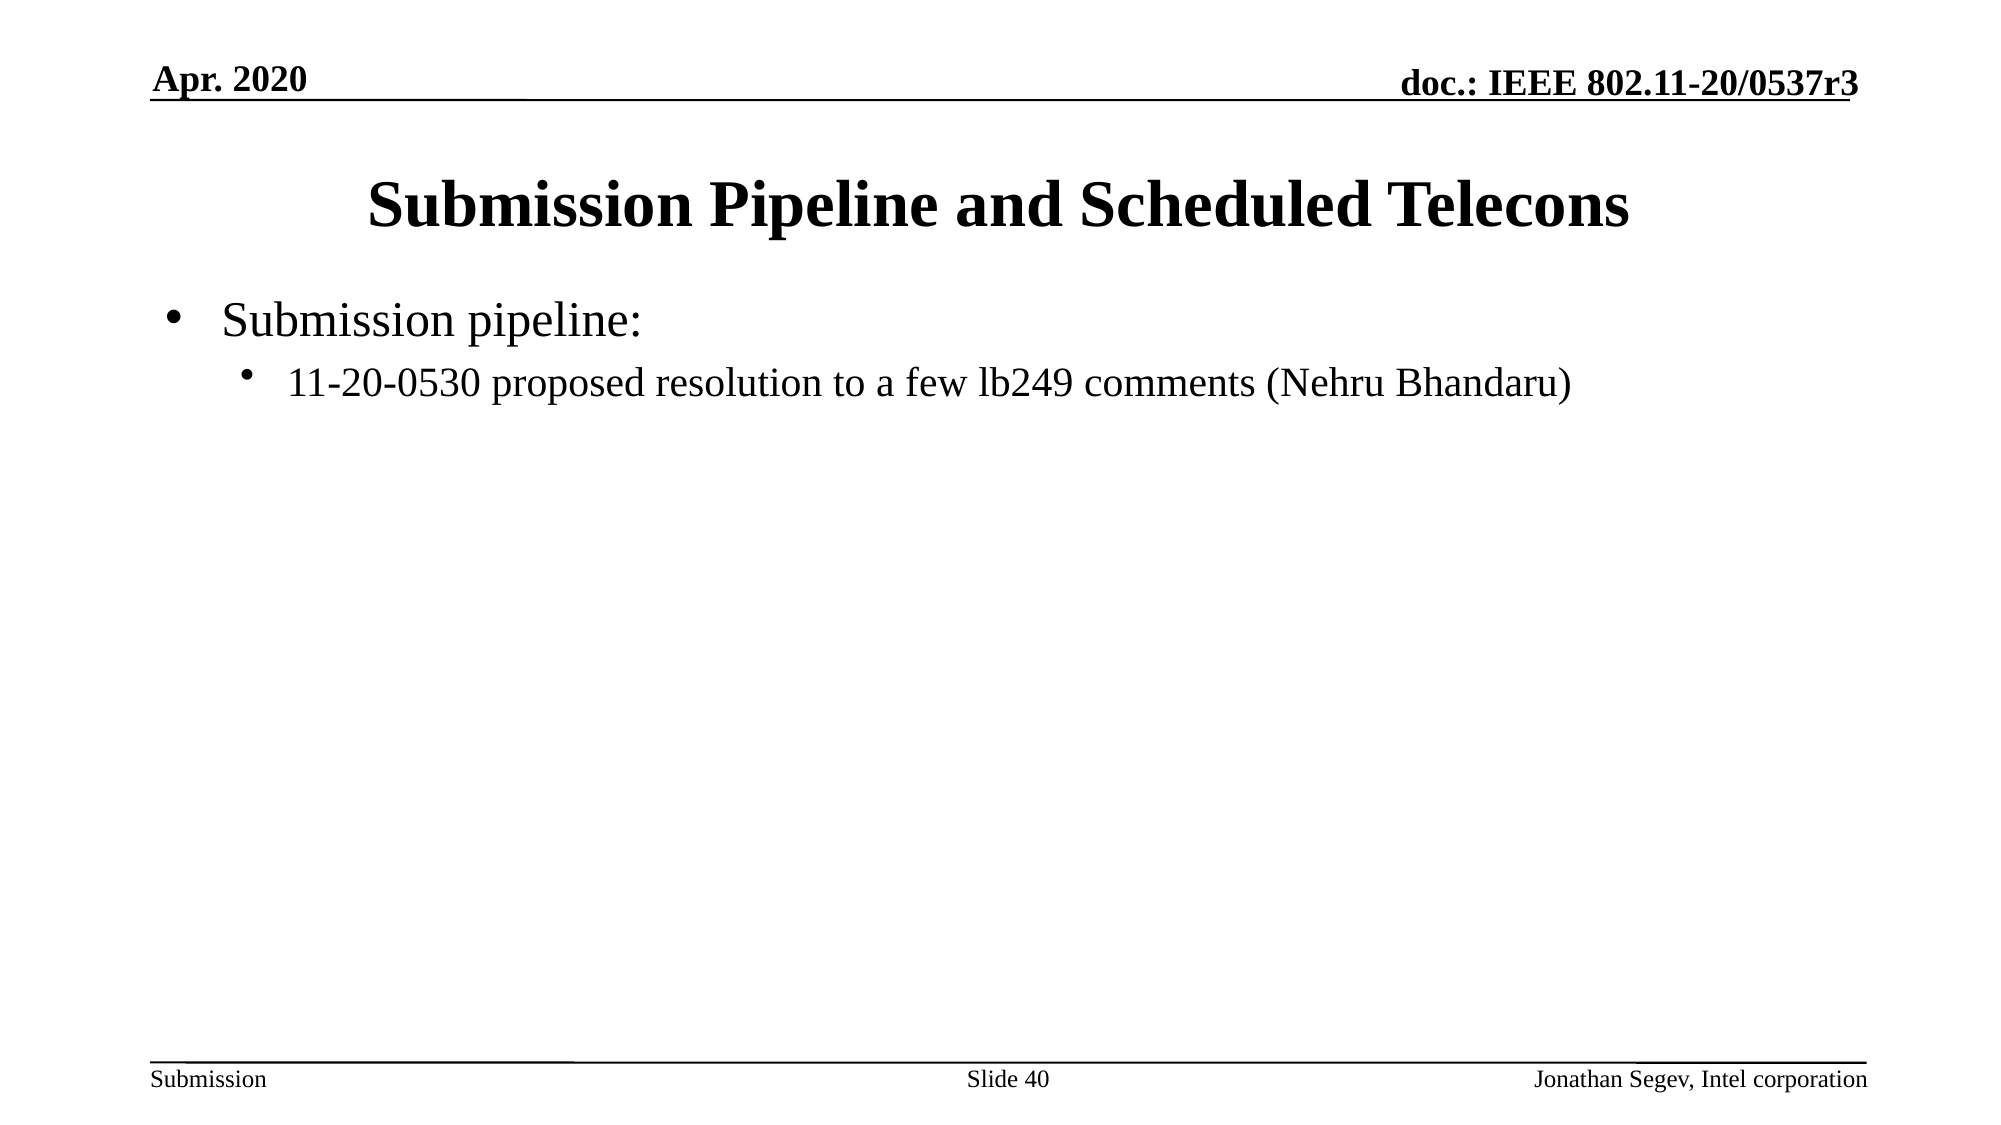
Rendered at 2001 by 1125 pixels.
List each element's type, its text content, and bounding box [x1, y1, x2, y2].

title Submission Pipeline and Scheduled Telecons [149, 112, 1850, 278]
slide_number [152, 54, 563, 100]
slide_number Slide 40 [950, 1061, 1067, 1123]
list Submission pipeline: 11-20-0530 proposed resolution to a few lb249 comments (Nehru Bhandaru) [149, 278, 1850, 670]
footer Jonathan Segev, Intel corporation [1171, 1061, 1869, 1093]
